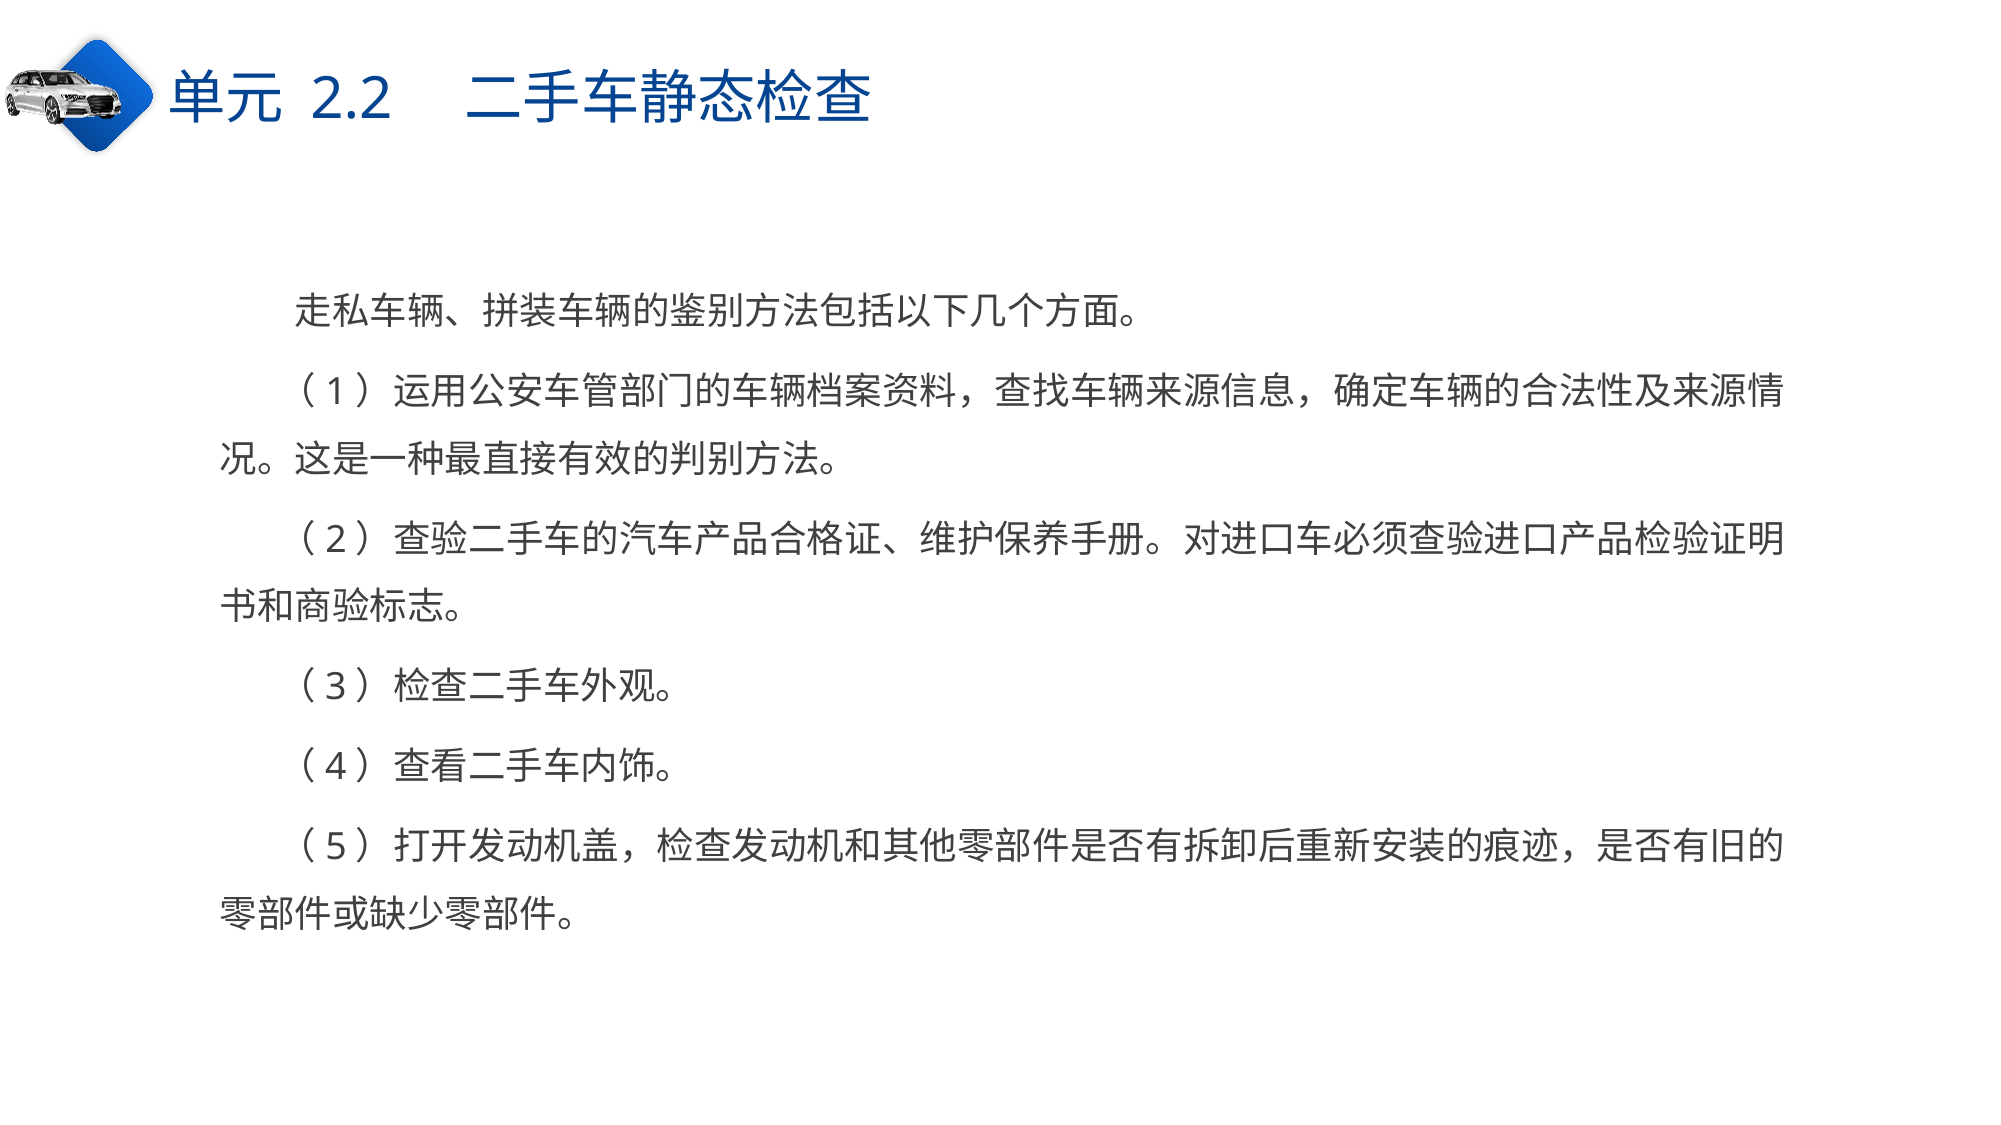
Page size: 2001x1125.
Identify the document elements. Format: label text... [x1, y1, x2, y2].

picture [0, 31, 125, 157]
text_box 单元 2.2 二手车静态检查 [152, 52, 888, 138]
text_box 走私车辆、拼装车辆的鉴别方法包括以下几个方面。 （1）运用公安车管部门的车辆档案资料，查找车辆来源信息，确定车辆的合法性及来源情况。这是一种最直接有效的判别方法。 （2）查验二手车的汽车产品合格证、维护保养手册。对进口车必须查验进口产品检验证明书和商验标志。 （3）检查二手车外观。 （4）查看二手车内饰。 （5）打开发动机盖，检查发动机和其他零部件是否有拆卸后重新安装的痕迹，是否有旧的零部件或缺少零部件。 [204, 257, 1800, 943]
